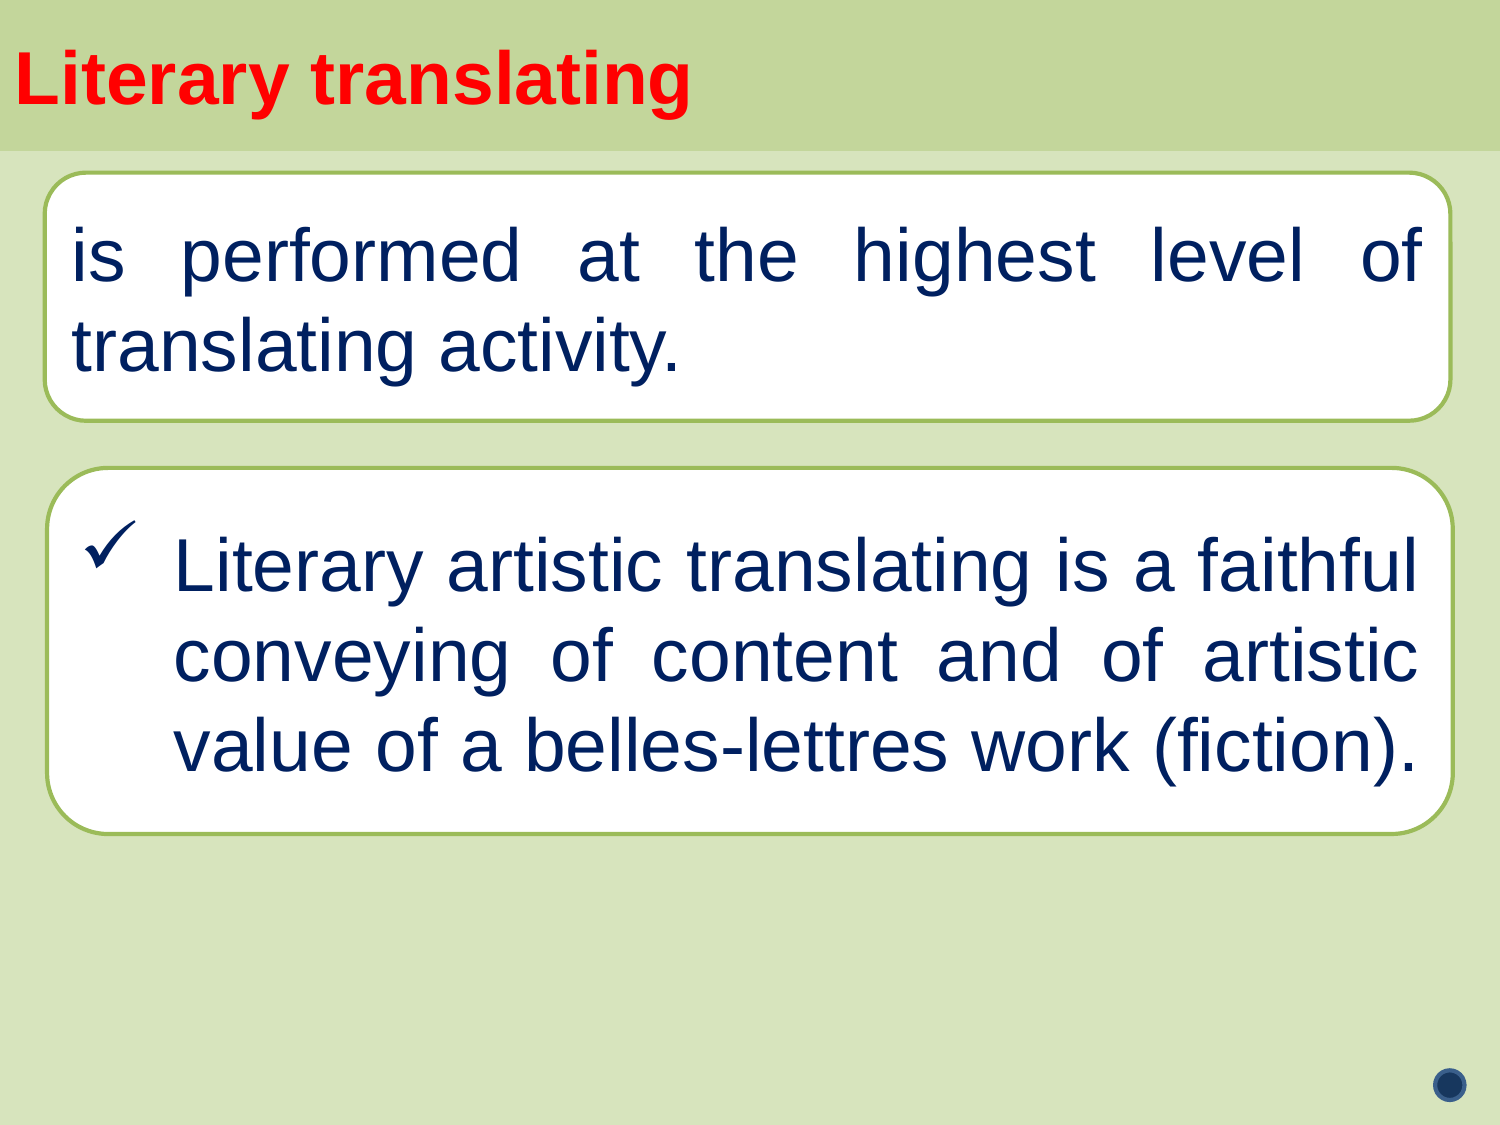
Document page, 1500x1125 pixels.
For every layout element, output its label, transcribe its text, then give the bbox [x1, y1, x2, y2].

text_box Literary artistic translating is a faithful conveying of content and of artistic value of a belles-lettres work (fiction). [44, 465, 1455, 837]
text_box is performed at the highest level of translating activity. [42, 170, 1453, 423]
text_box [1433, 1068, 1467, 1103]
text_box Literary translating [0, 0, 1500, 151]
